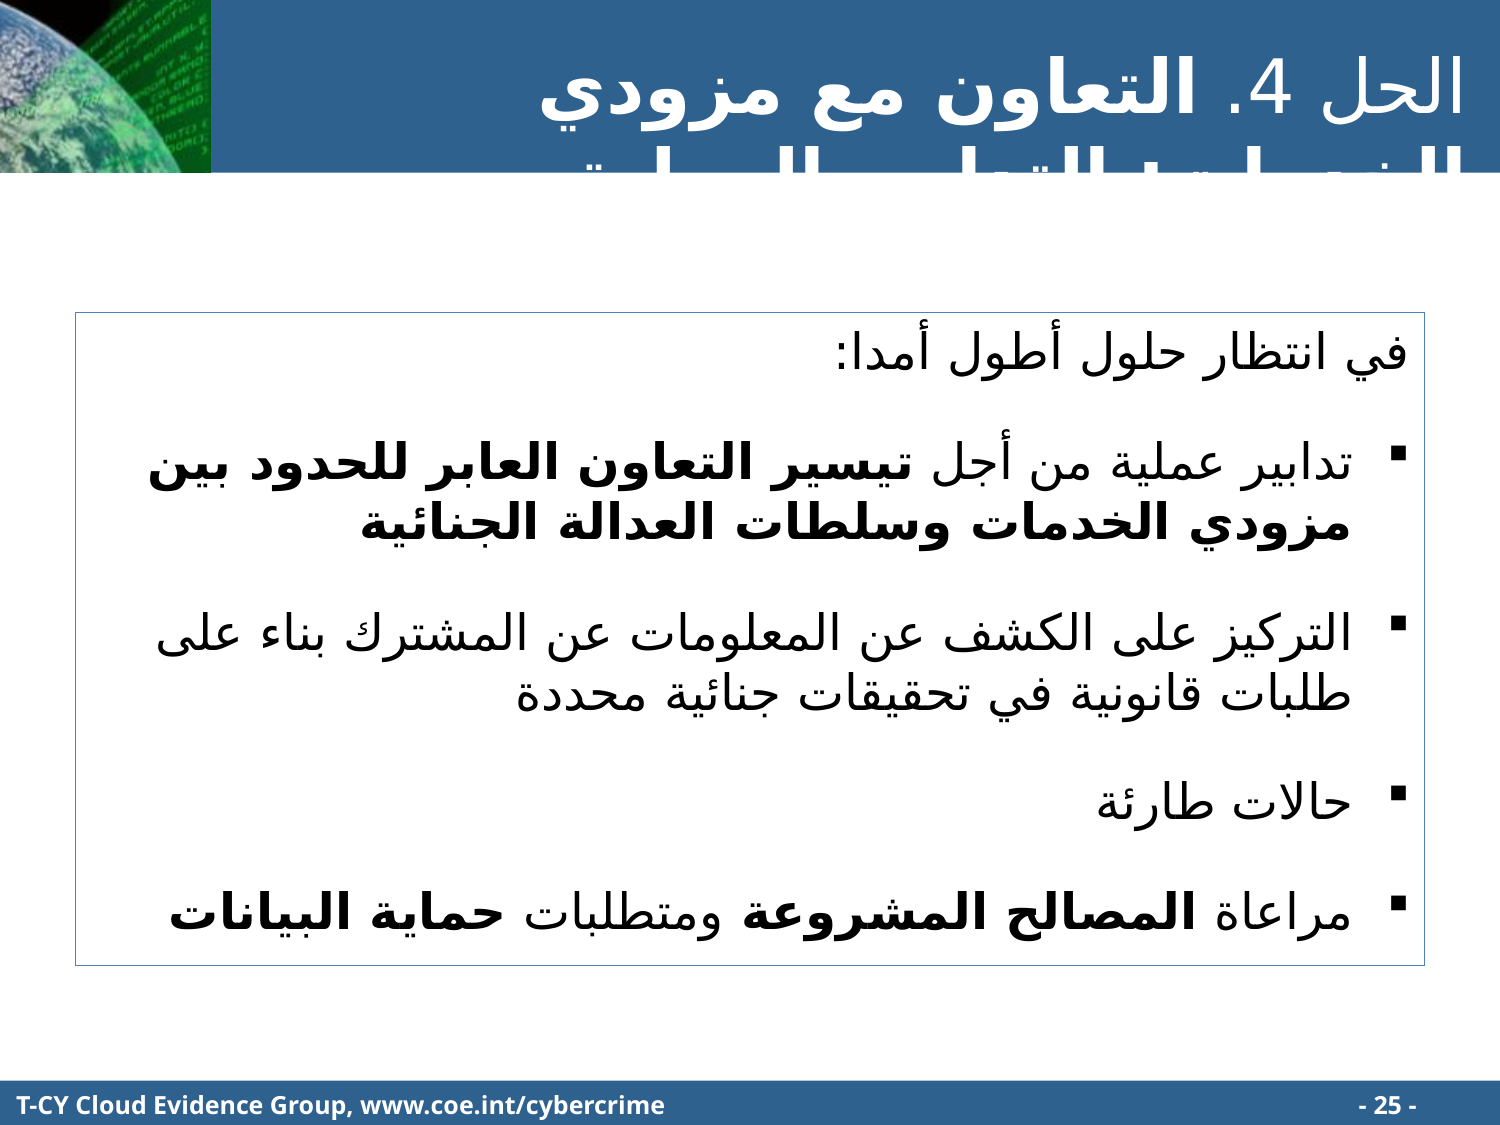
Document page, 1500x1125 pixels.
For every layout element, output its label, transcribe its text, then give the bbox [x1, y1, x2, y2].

text_box [0, 1079, 1500, 1125]
text_box [214, 0, 1500, 175]
text_box الحل 4. التعاون مع مزودي الخدمات: التدابير العملية [230, 30, 1483, 226]
picture [0, 0, 212, 173]
list في انتظار حلول أطول أمدا: تدابير عملية من أجل تيسير التعاون العابر للحدود بين مزودي الخدمات وسلطات العدالة الجنائية التركيز على الكشف عن المعلومات عن المشترك بناء على طلبات قانونية في تحقيقات جنائية محددة حالات طارئة مراعاة المصالح المشروعة ومتطلبات حماية البيانات [75, 312, 1425, 966]
text_box T-CY Cloud Evidence Group, www.coe.int/cybercrime - 25 - [1, 1082, 1500, 1125]
